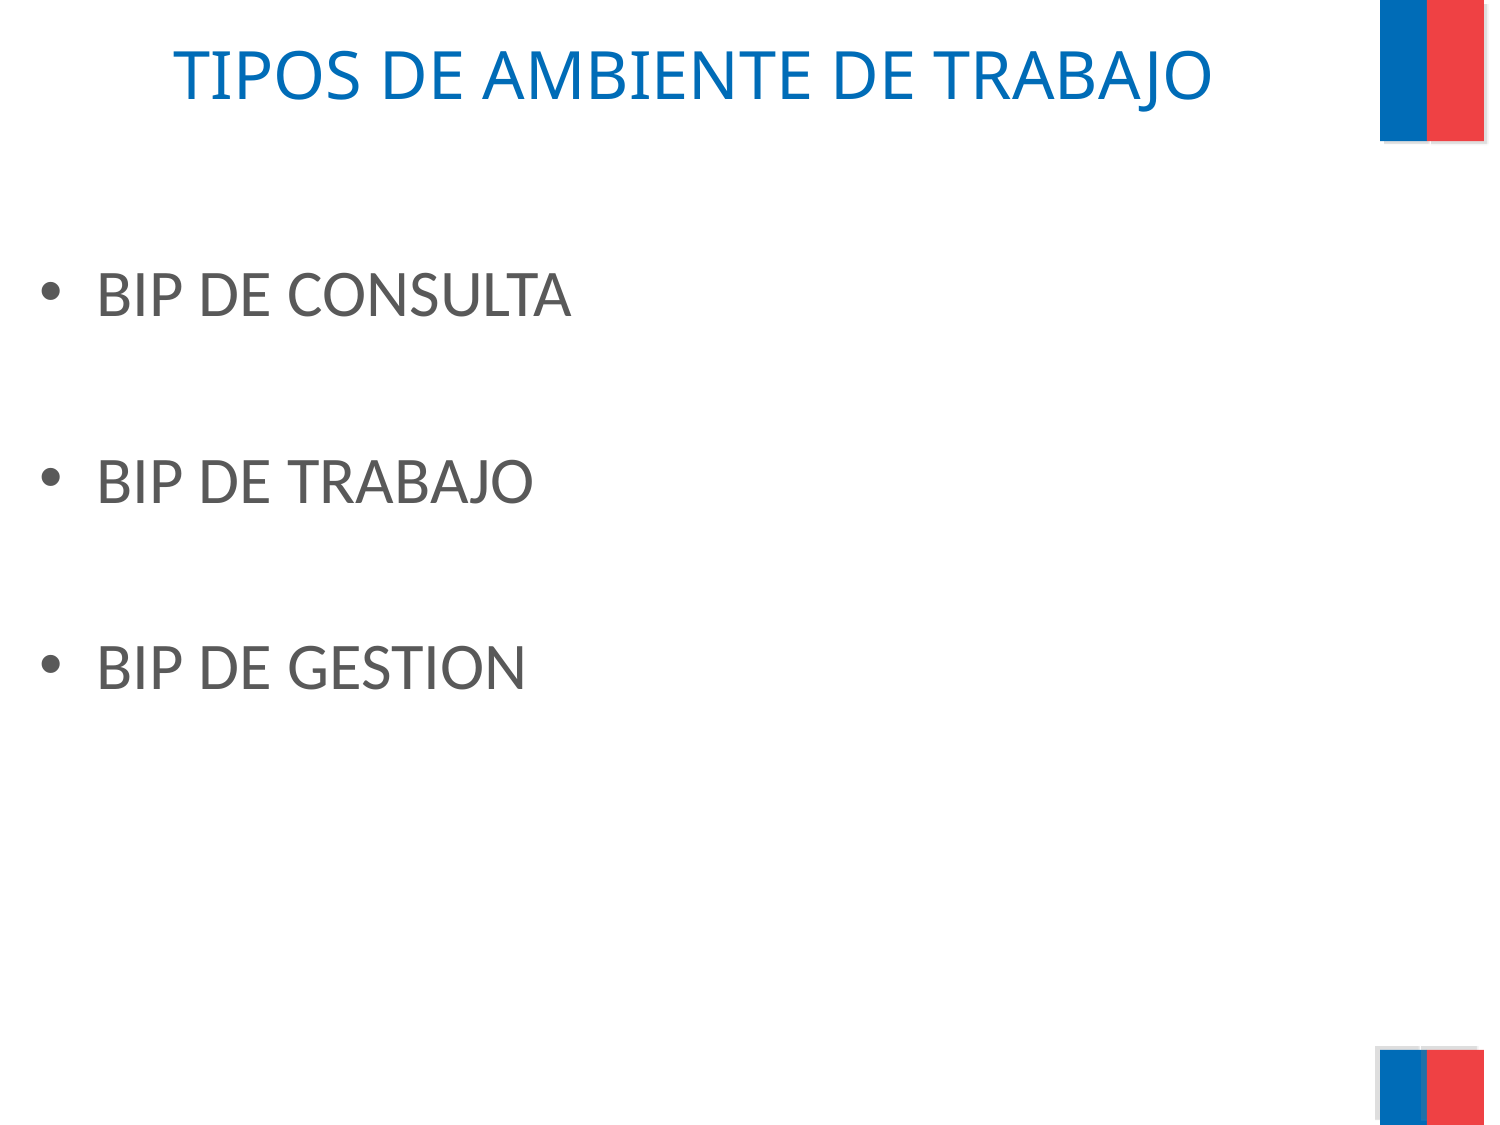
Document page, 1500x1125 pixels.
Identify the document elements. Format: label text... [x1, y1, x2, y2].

title TIPOS DE AMBIENTE DE TRABAJO [24, 24, 1365, 213]
list BIP DE CONSULTA BIP DE TRABAJO BIP DE GESTION [24, 242, 1367, 986]
